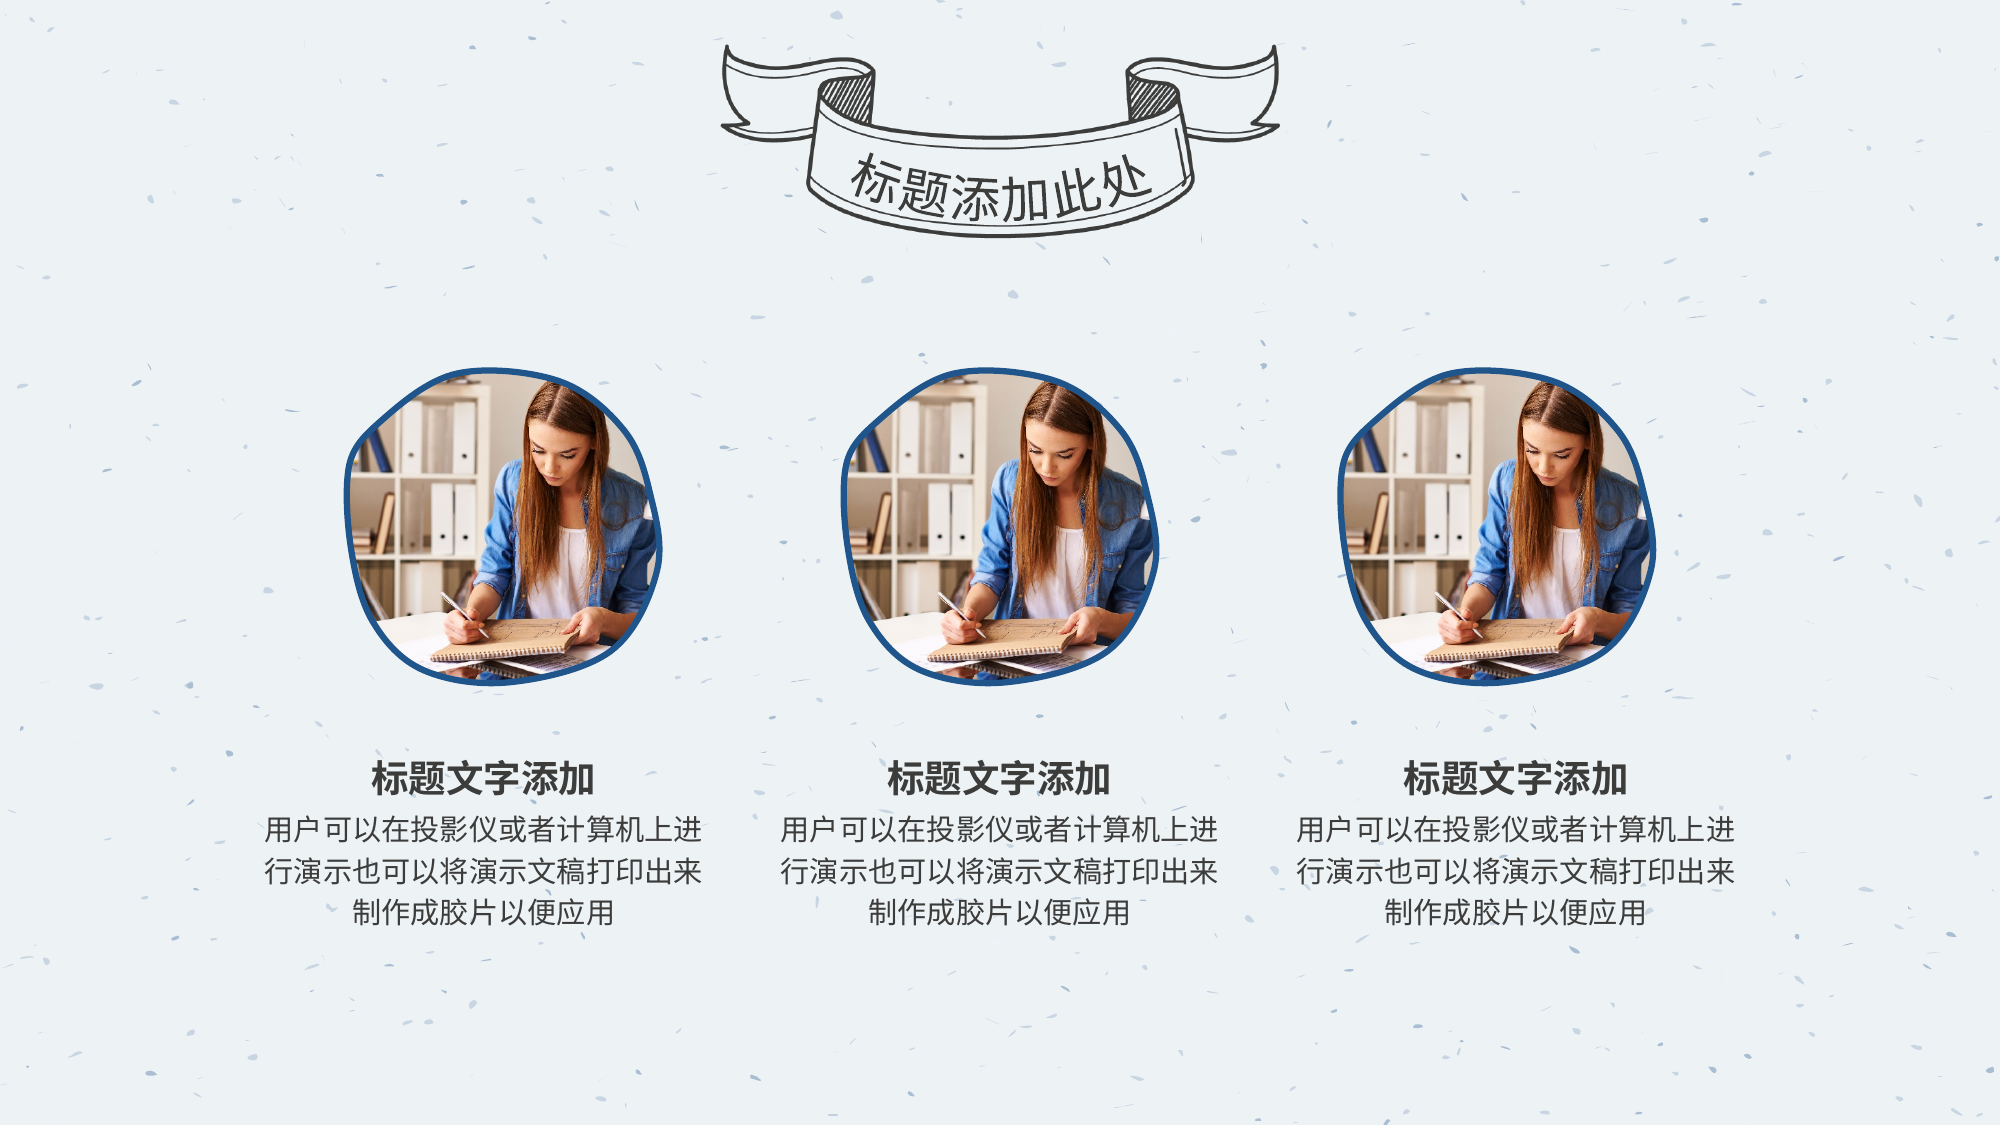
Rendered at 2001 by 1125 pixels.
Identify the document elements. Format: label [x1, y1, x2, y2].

text_box [246, 738, 721, 939]
text_box [1279, 738, 1753, 939]
picture [1340, 370, 1654, 684]
picture [346, 370, 660, 684]
text_box [763, 738, 1237, 939]
picture [720, 44, 1280, 239]
picture [843, 370, 1157, 684]
